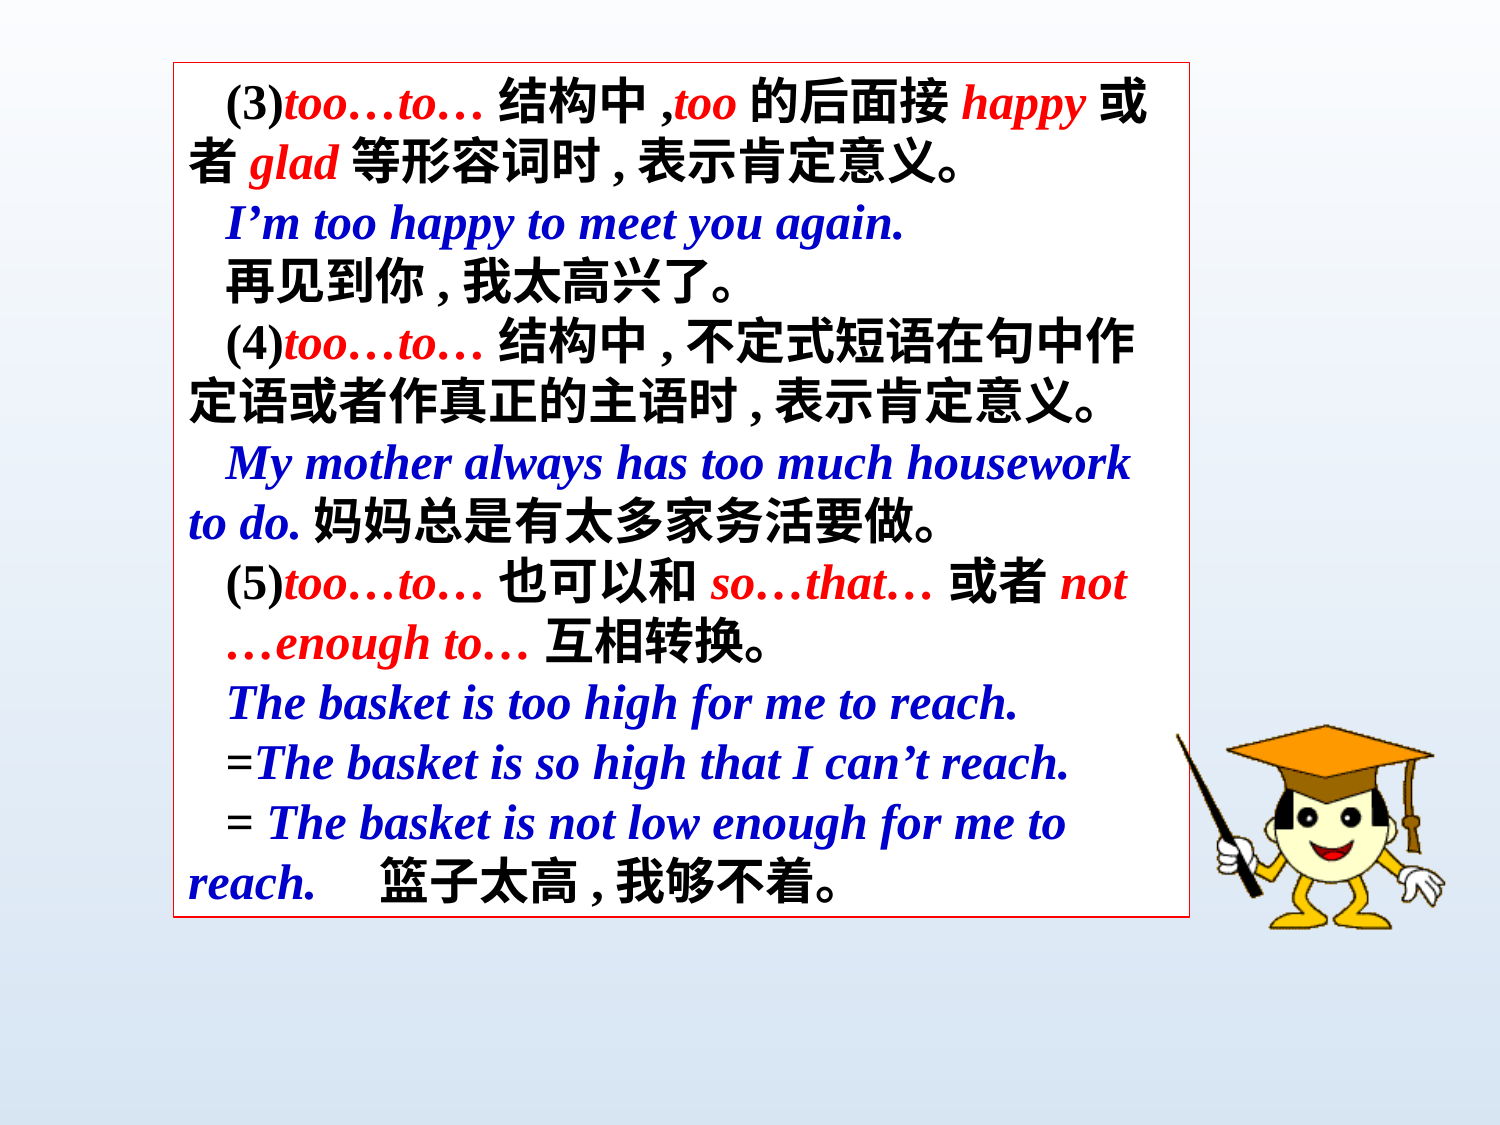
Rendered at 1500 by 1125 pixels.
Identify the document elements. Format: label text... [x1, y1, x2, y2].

picture [1155, 709, 1469, 945]
text_box (3)too…to…结构中,too的后面接happy或者glad等形容词时,表示肯定意义。 I’m too happy to meet you again. 再见到你,我太高兴了。 (4)too…to…结构中,不定式短语在句中作定语或者作真正的主语时,表示肯定意义。 My mother always has too much housework to do.妈妈总是有太多家务活要做。 (5)too…to…也可以和so…that…或者not …enough to…互相转换。 The basket is too high for me to reach. =The basket is so high that I can’t reach. = The basket is not low enough for me to reach. 篮子太高,我够不着。 [173, 62, 1190, 918]
